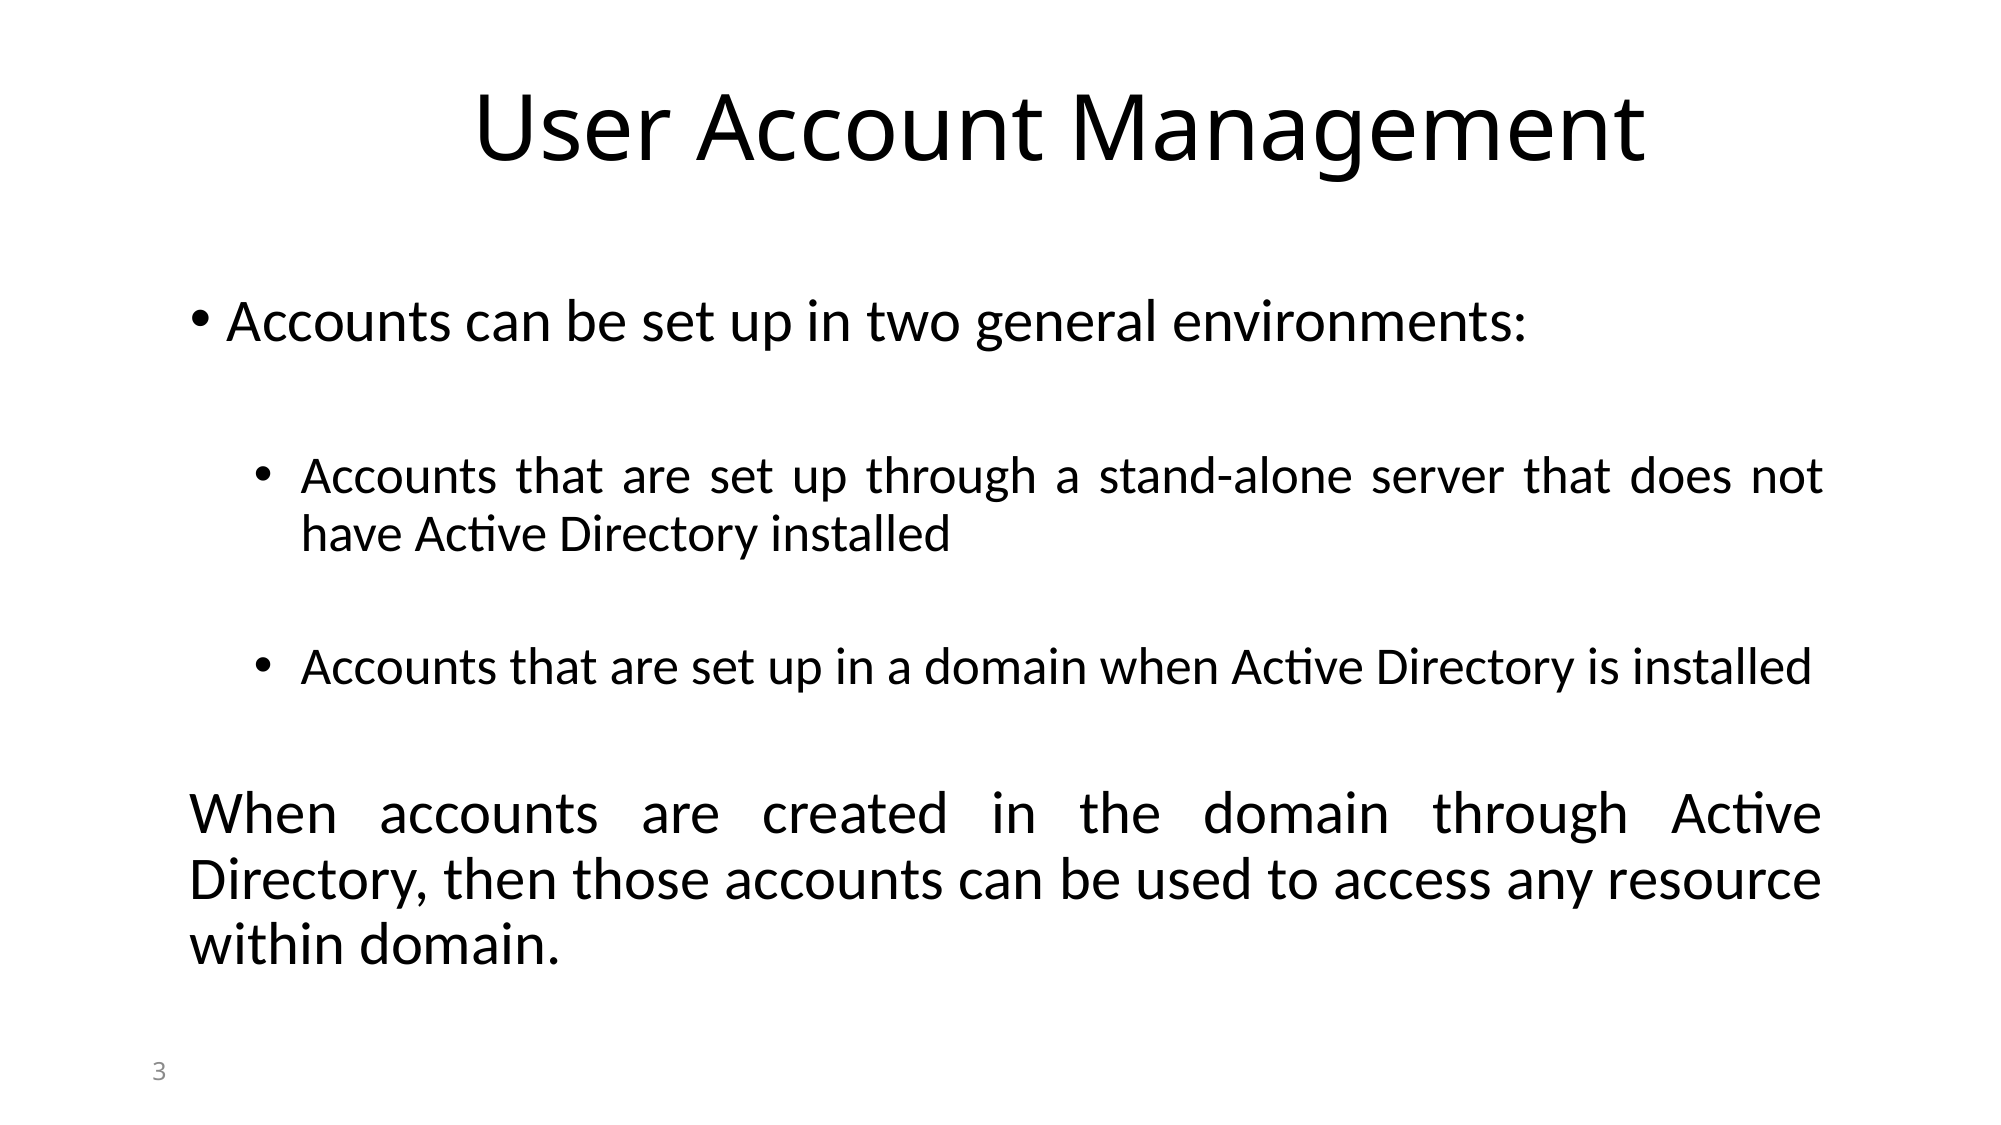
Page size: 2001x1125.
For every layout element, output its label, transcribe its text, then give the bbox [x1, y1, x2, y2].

title User Account Management [337, 37, 1663, 225]
slide_number 3 [137, 1042, 588, 1103]
list Accounts can be set up in two general environments: Accounts that are set up through a stand-alone server that does not have Active Directory installed Accounts that are set up in a domain when Active Directory is installed When accounts are created in the domain through Active Directory, then those accounts can be used to access any resource within domain. [174, 281, 1840, 1032]
